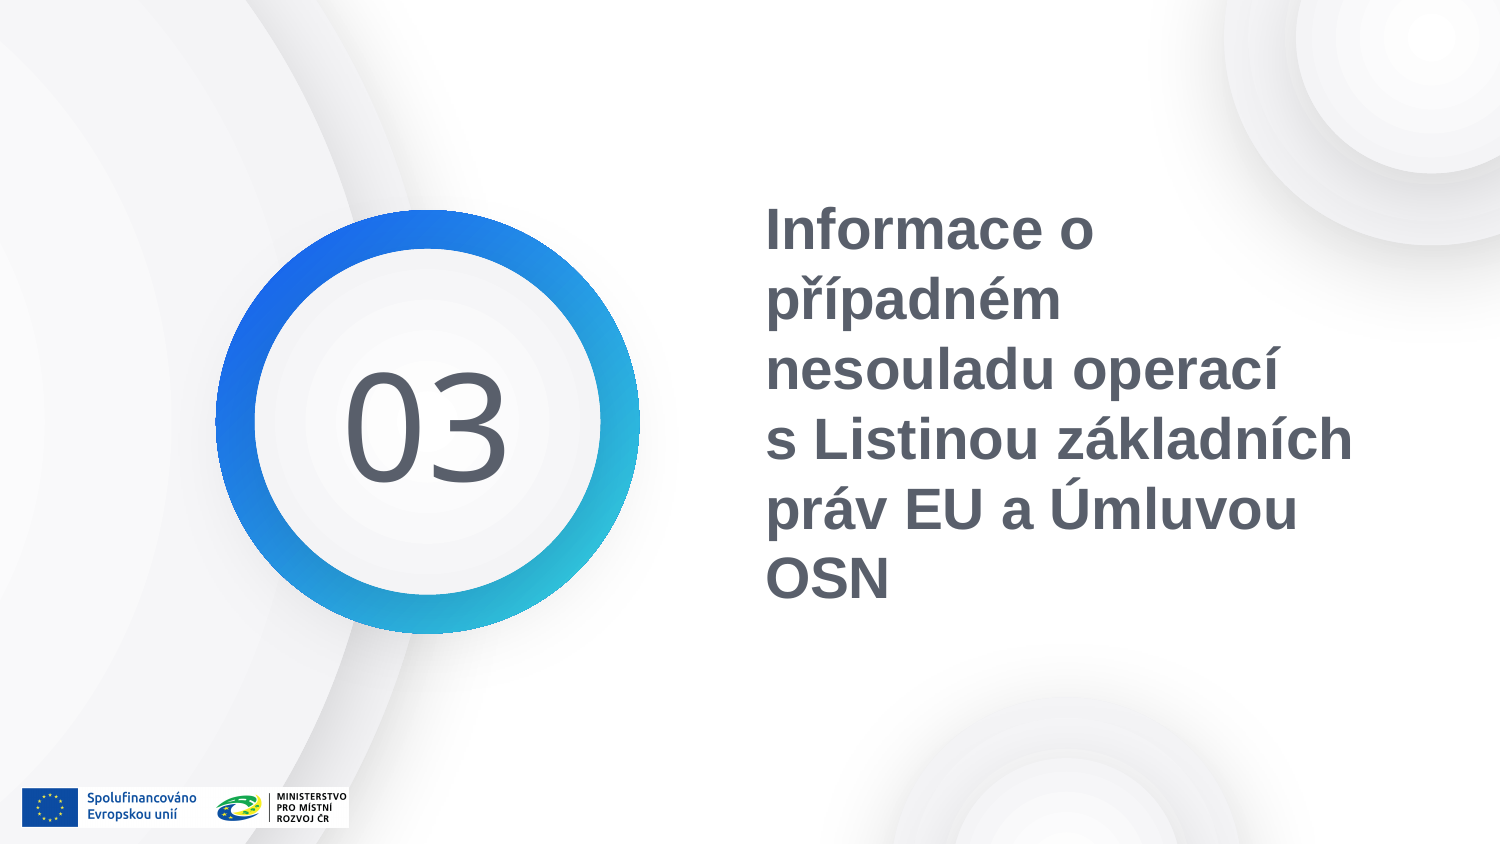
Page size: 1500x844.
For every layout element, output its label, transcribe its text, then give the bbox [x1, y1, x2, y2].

title 03 [286, 361, 569, 483]
picture [21, 787, 349, 828]
title Informace o případném nesouladu operací s Listinou základních práv EU a Úmluvou OSN [750, 388, 1383, 483]
